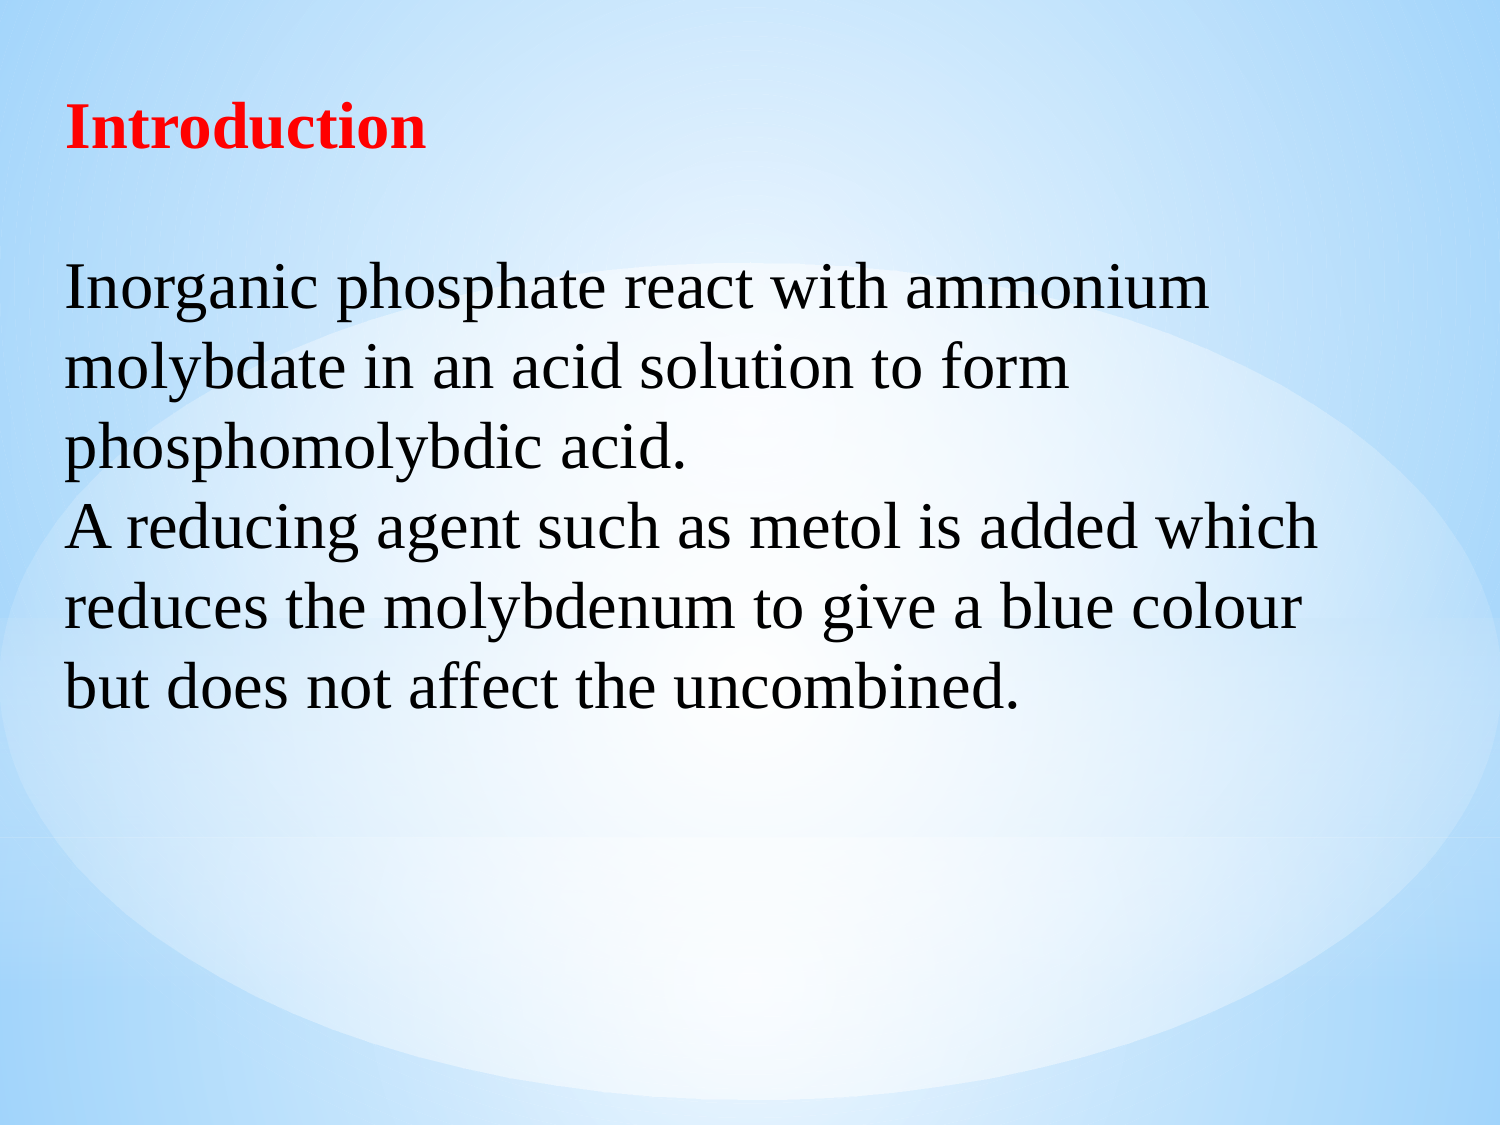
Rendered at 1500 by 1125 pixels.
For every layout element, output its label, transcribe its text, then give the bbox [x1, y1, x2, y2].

text_box Introduction Inorganic phosphate react with ammonium molybdate in an acid solution to form phosphomolybdic acid. A reducing agent such as metol is added which reduces the molybdenum to give a blue colour but does not affect the uncombined. [49, 74, 1413, 730]
